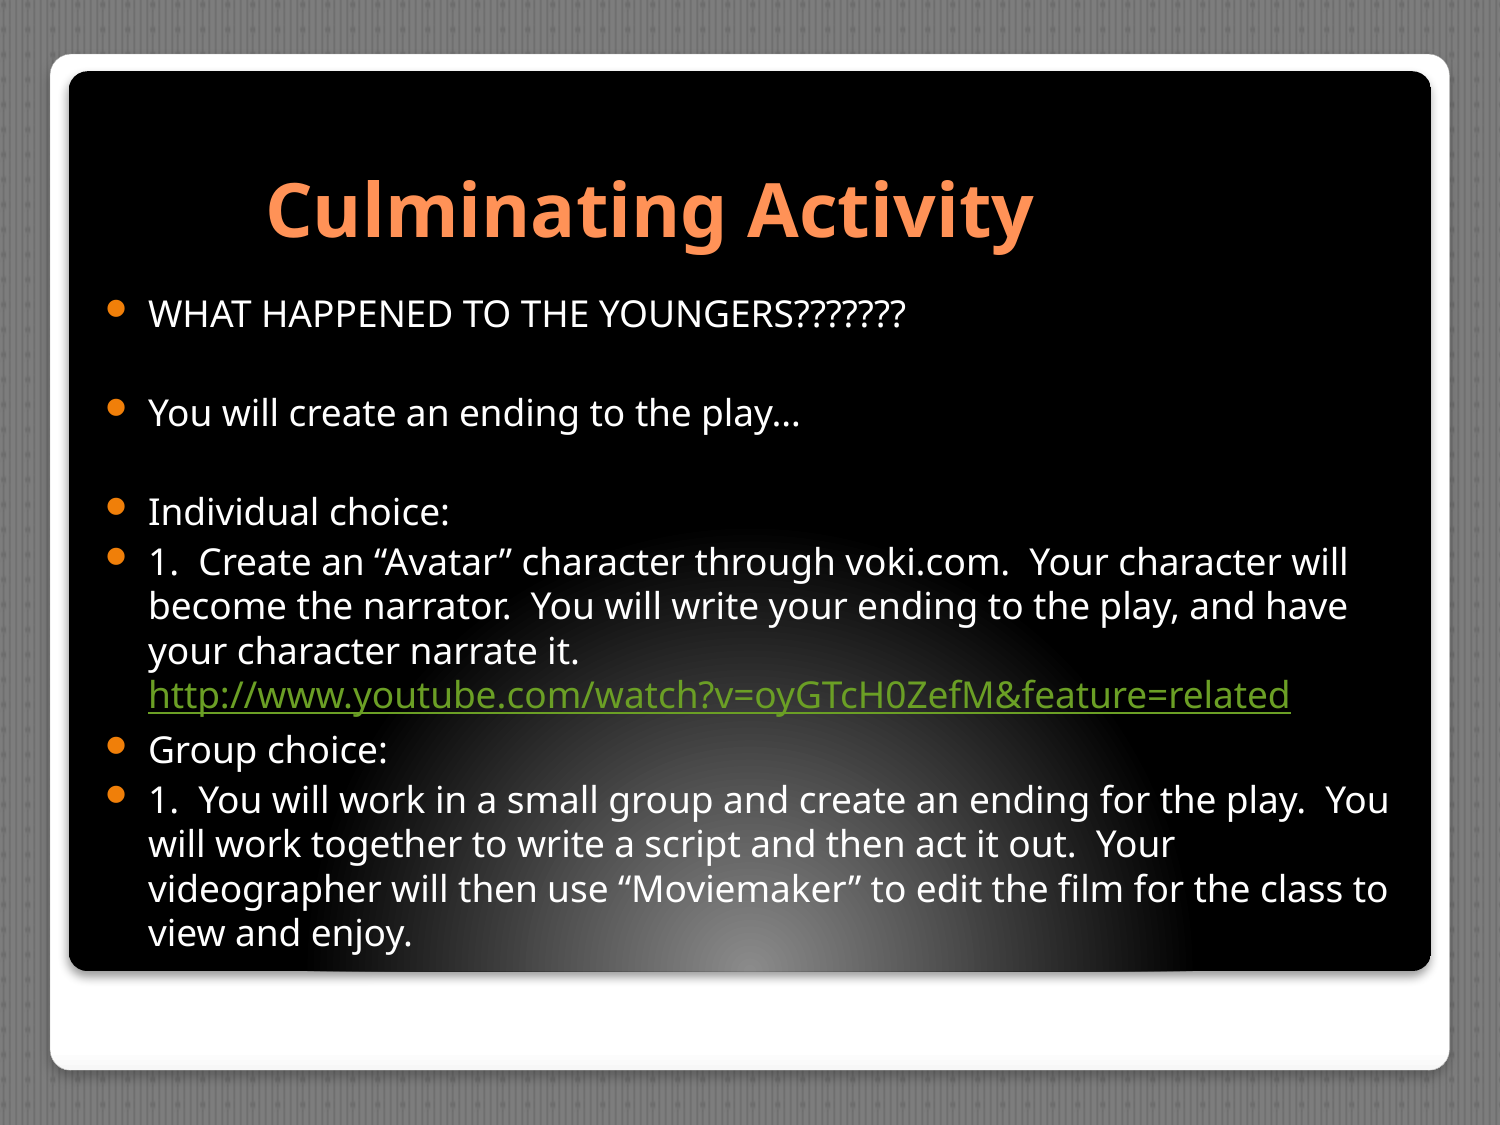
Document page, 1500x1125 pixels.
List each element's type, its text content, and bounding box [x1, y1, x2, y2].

list WHAT HAPPENED TO THE YOUNGERS??????? You will create an ending to the play… Individual choice: 1. Create an “Avatar” character through voki.com. Your character will become the narrator. You will write your ending to the play, and have your character narrate it. http://www.youtube.com/watch?v=oyGTcH0ZefM&feature=related Group choice: 1. You will work in a small group and create an ending for the play. You will work together to write a script and then act it out. Your videographer will then use “Moviemaker” to edit the film for the class to view and enjoy. [75, 275, 1418, 962]
title Culminating Activity [75, 87, 1418, 260]
